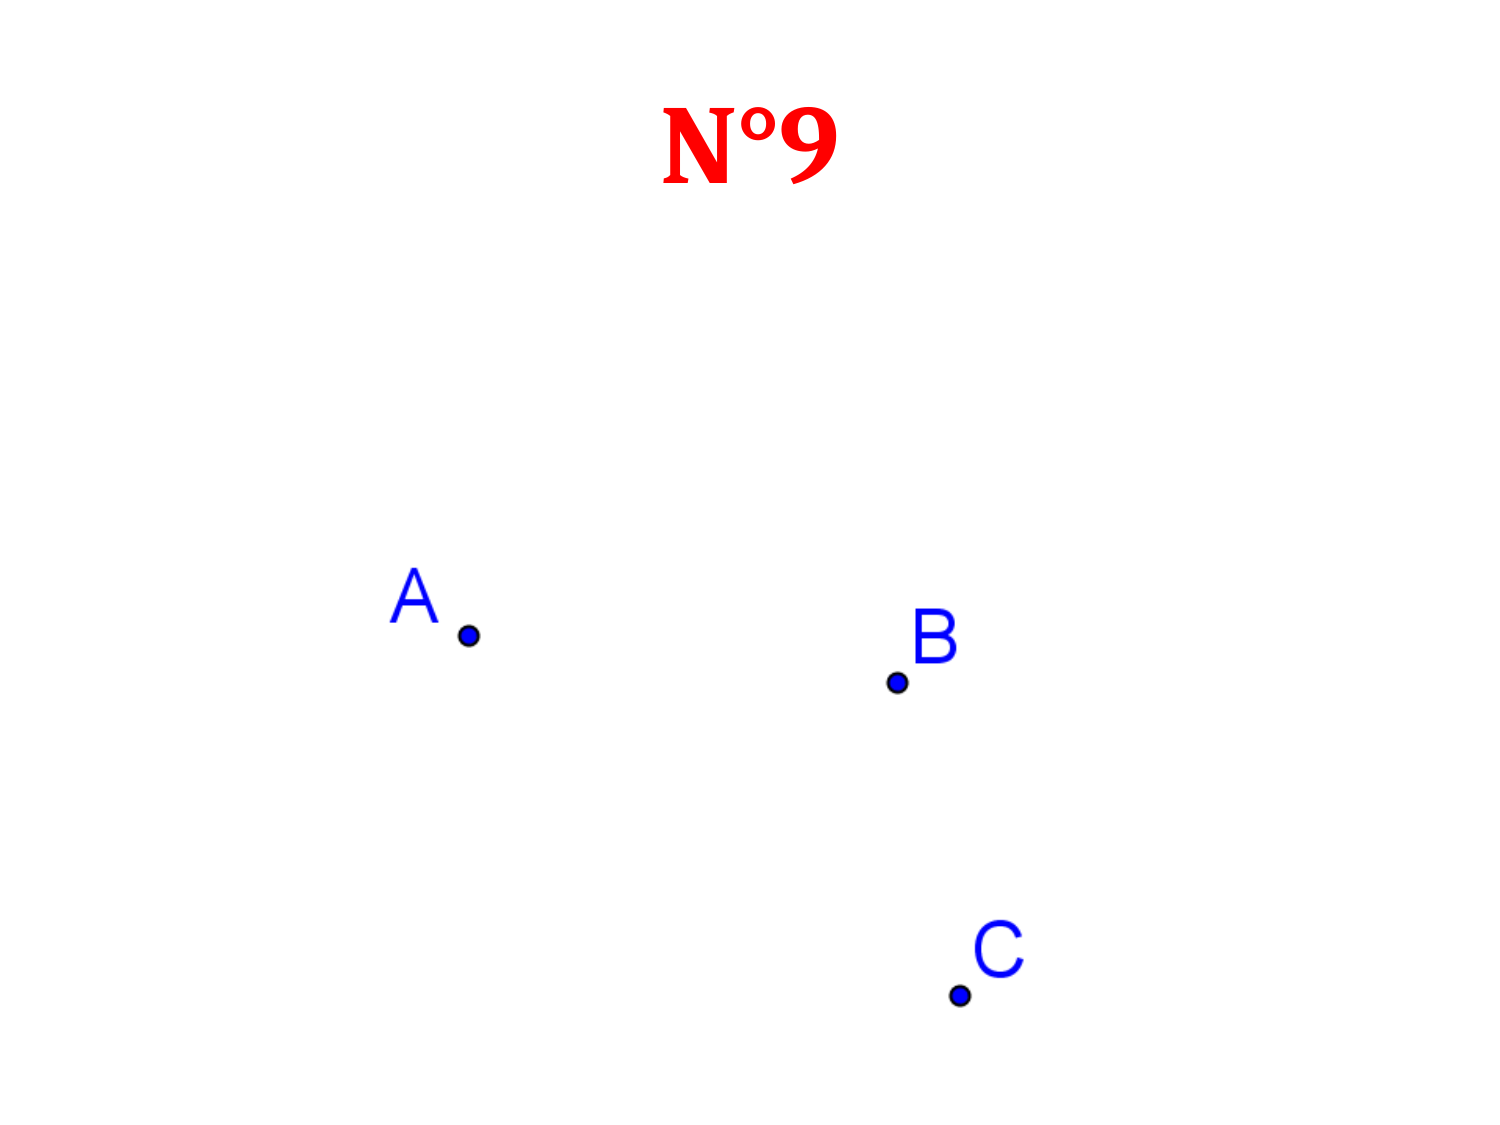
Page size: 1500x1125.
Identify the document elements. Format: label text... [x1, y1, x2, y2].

picture [240, 504, 1260, 1125]
text_box N°9 [0, 63, 1500, 214]
